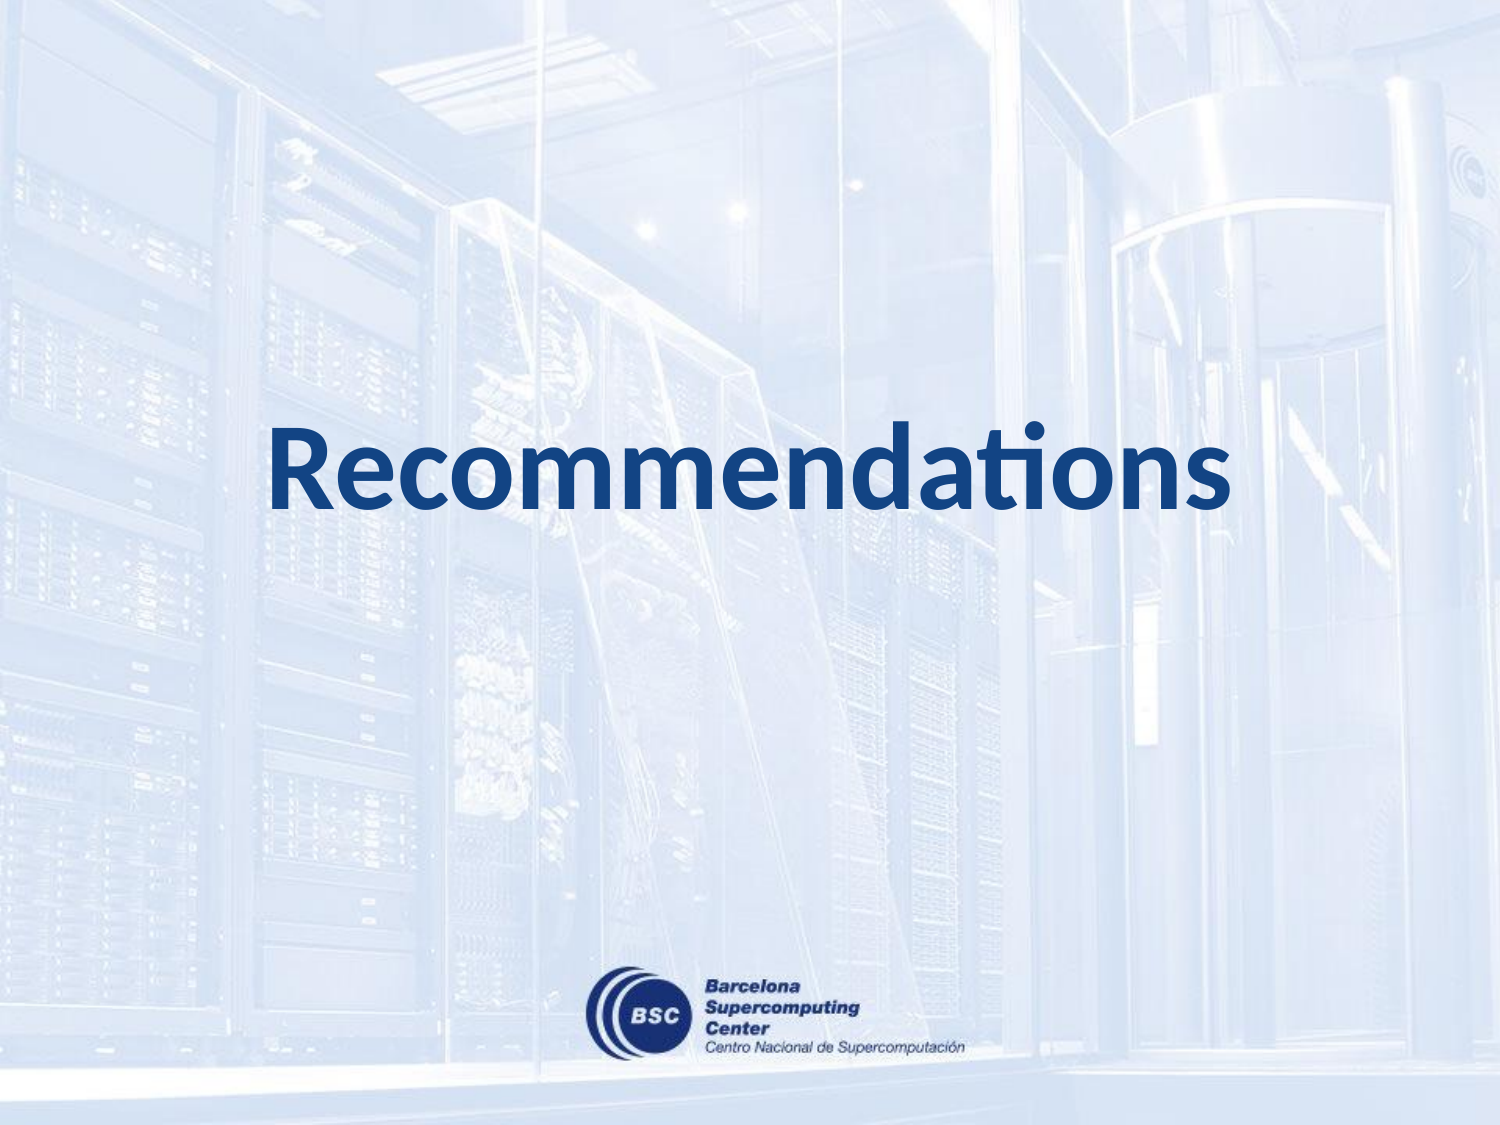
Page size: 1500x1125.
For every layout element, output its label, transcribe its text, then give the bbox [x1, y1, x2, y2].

picture [0, 0, 1500, 1125]
title Recommendations [188, 143, 1311, 794]
